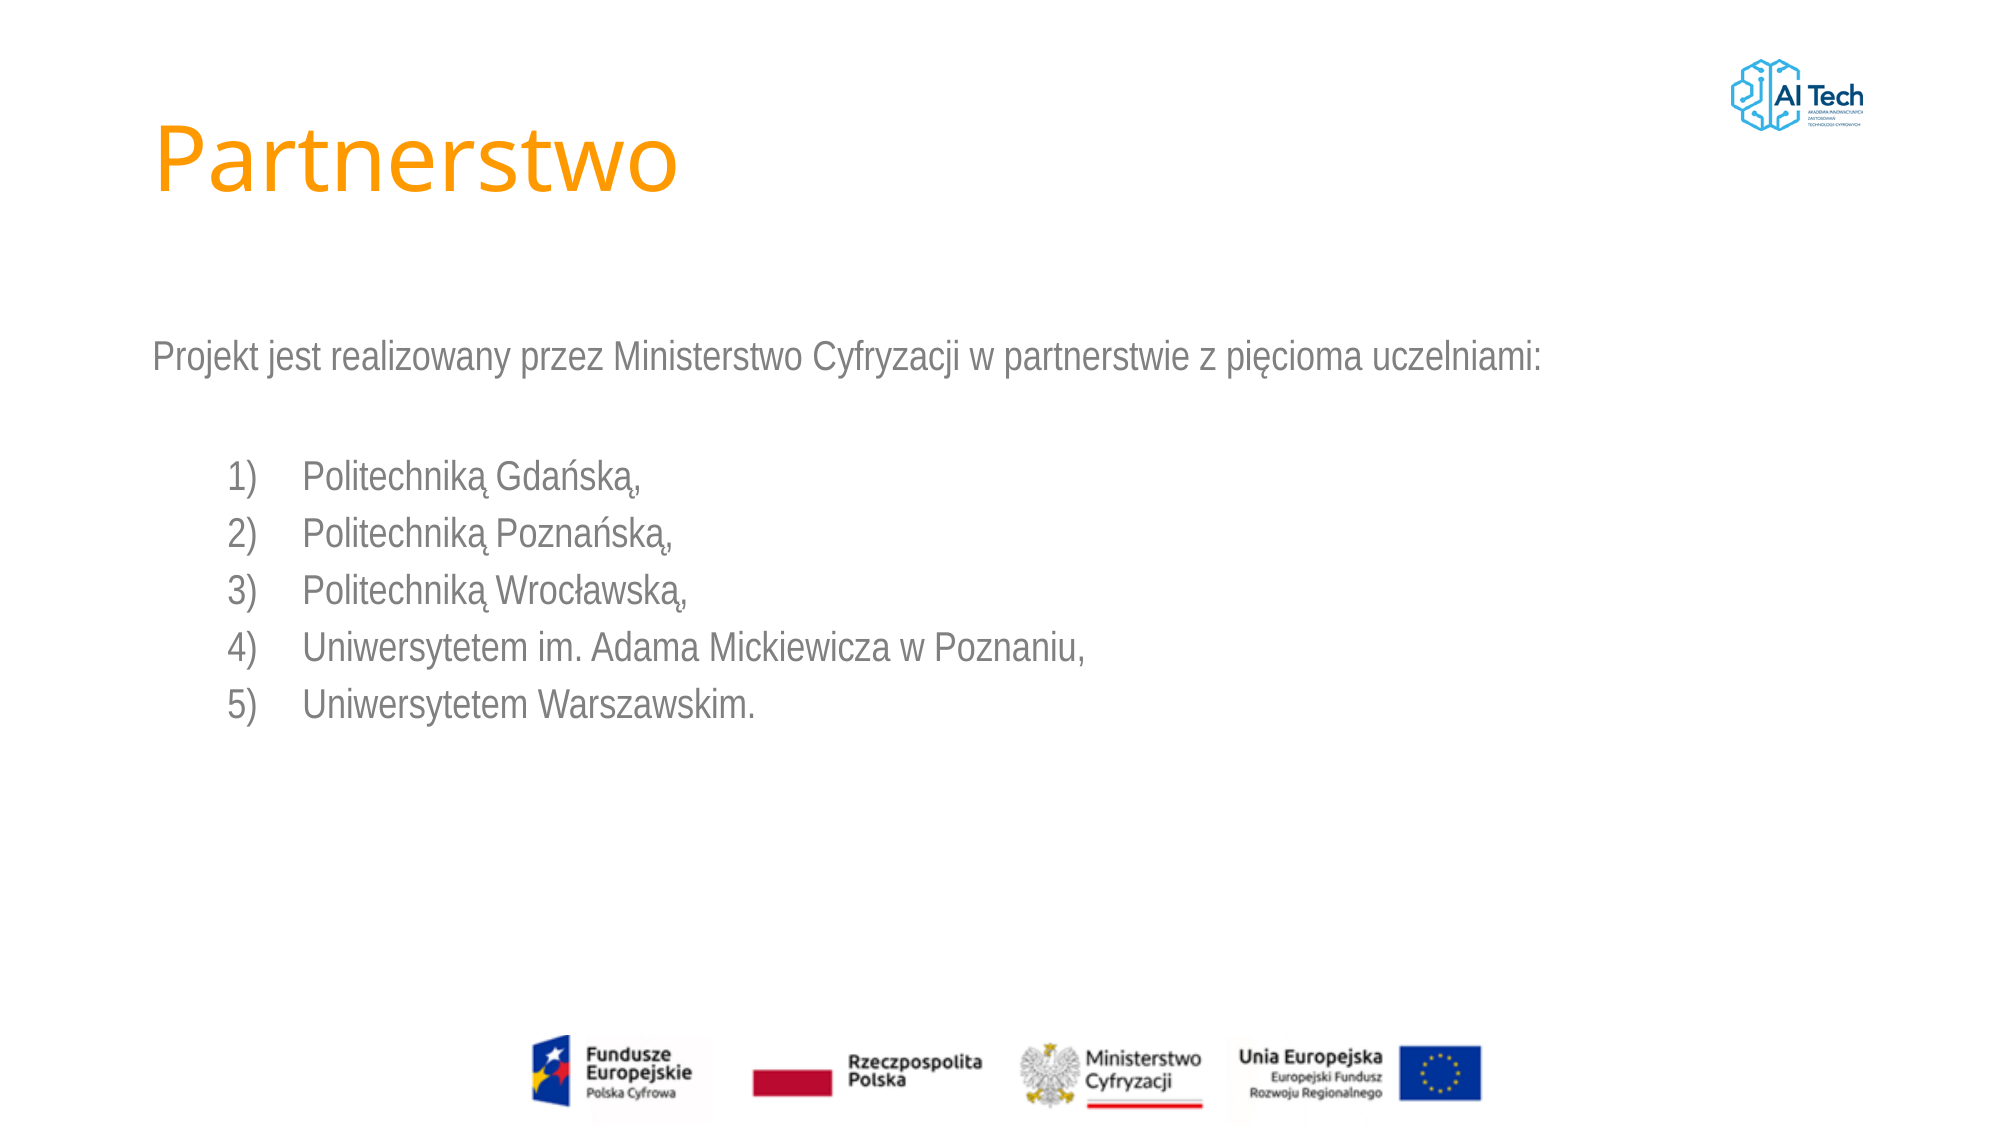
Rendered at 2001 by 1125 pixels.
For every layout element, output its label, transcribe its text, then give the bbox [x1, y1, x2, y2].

title Partnerstwo [137, 53, 1863, 271]
picture [499, 1036, 1501, 1125]
list Projekt jest realizowany przez Ministerstwo Cyfryzacji w partnerstwie z pięcioma uczelniami: Politechniką Gdańską, Politechniką Poznańską, Politechniką Wrocławską, Uniwersytetem im. Adama Mickiewicza w Poznaniu, Uniwersytetem Warszawskim. [137, 321, 1863, 1036]
